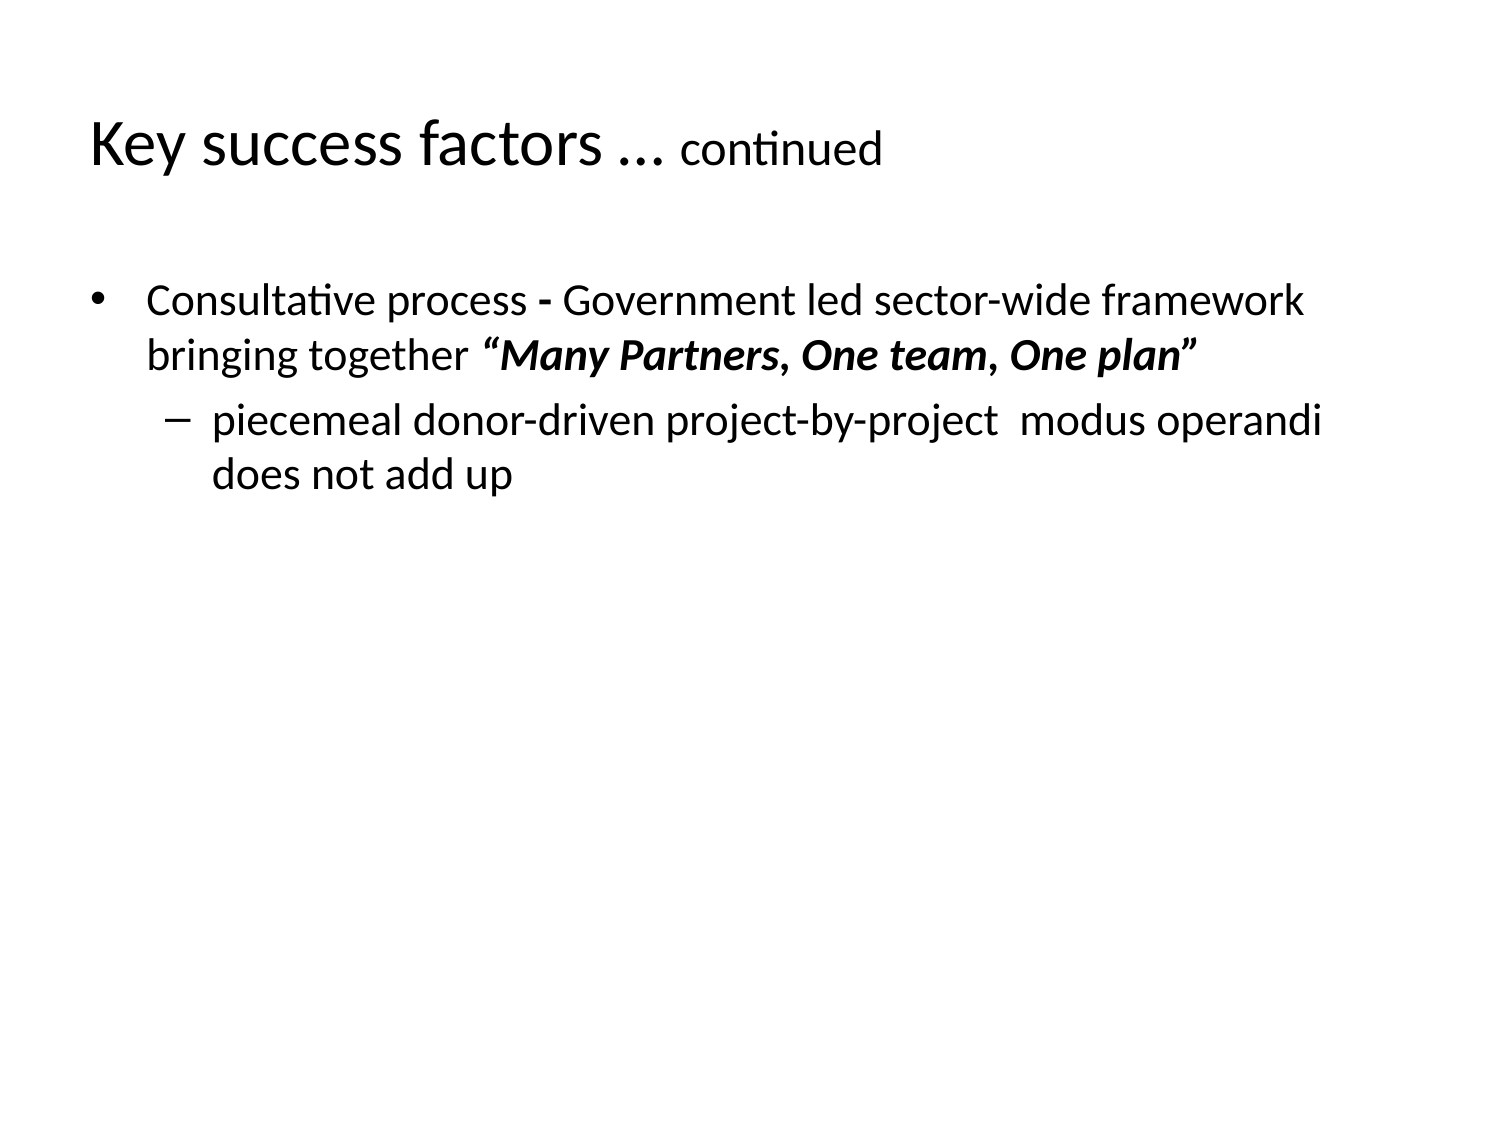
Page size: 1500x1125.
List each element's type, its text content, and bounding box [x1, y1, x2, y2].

list Consultative process - Government led sector-wide framework bringing together “Many Partners, One team, One plan” piecemeal donor-driven project-by-project modus operandi does not add up [75, 262, 1425, 1005]
title Key success factors … continued [75, 45, 1425, 233]
